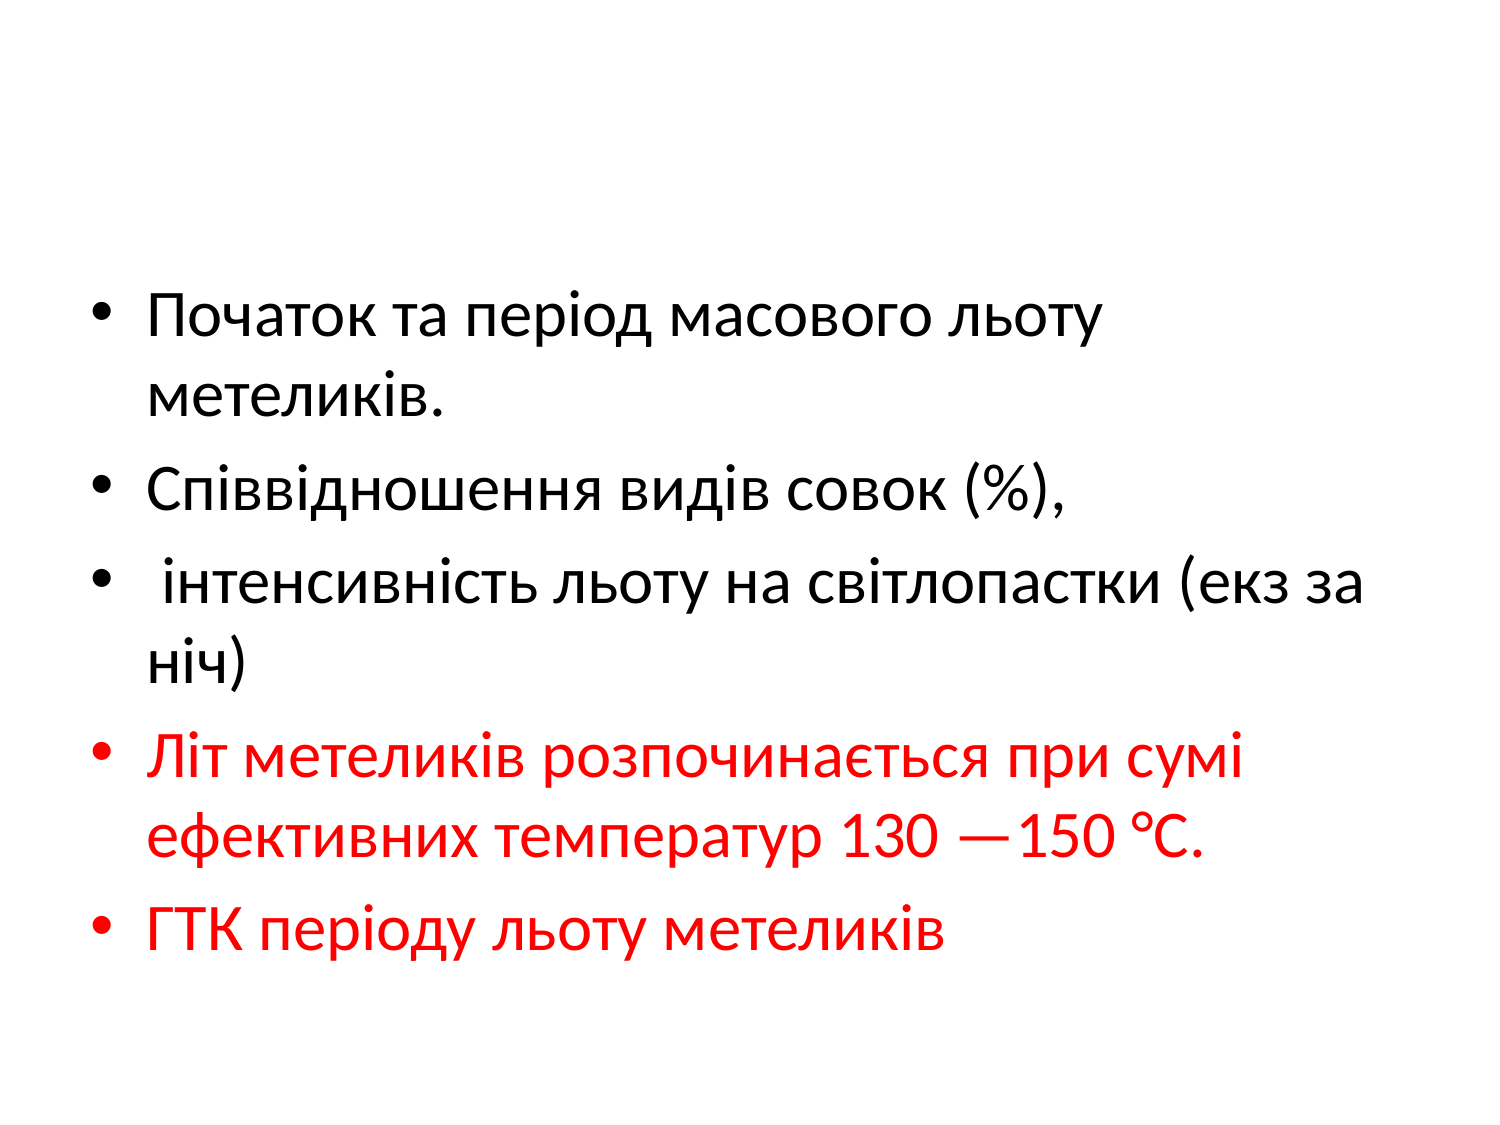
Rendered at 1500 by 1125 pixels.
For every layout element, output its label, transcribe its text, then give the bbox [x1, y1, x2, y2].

list Початок та період масового льоту метеликів. Співвідношення видів совок (%), інтенсивність льоту на світлопастки (екз за ніч) Літ метеликів розпочинається при сумі ефективних температур 130 —150 °С. ГТК періоду льоту метеликів [75, 262, 1425, 1005]
